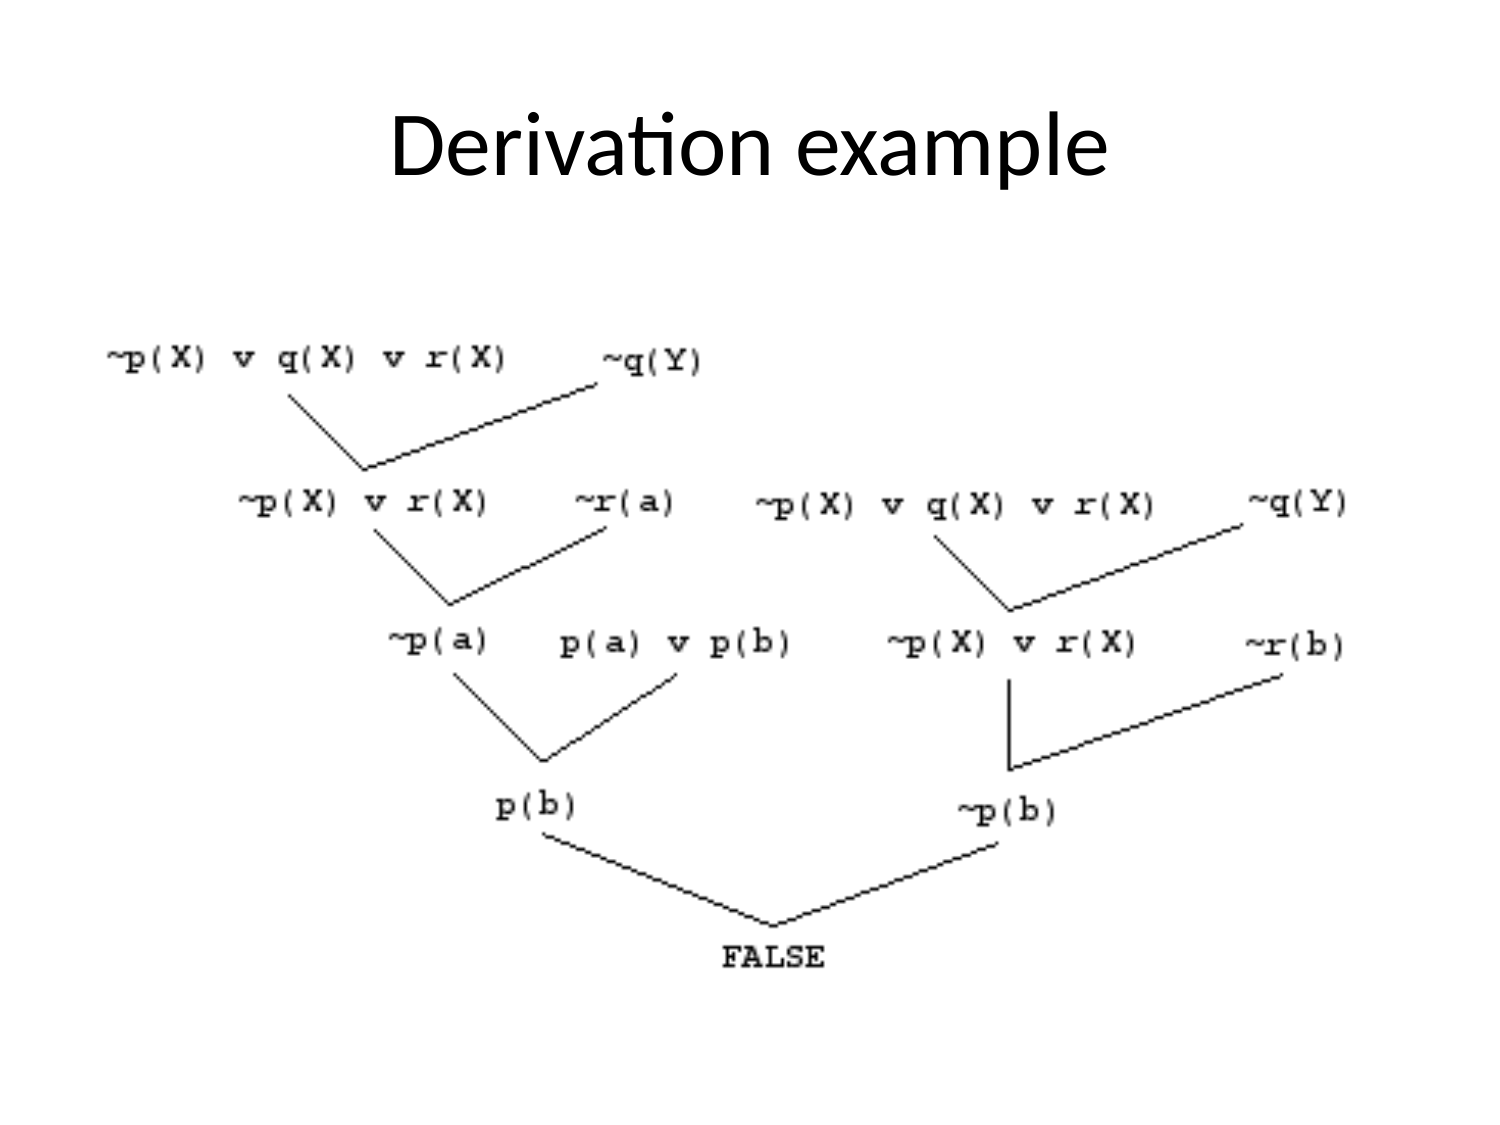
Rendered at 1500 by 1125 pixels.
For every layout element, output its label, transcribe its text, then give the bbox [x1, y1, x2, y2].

text_box [74, 262, 1425, 1005]
title Derivation example [75, 45, 1425, 233]
picture [75, 319, 1385, 1005]
